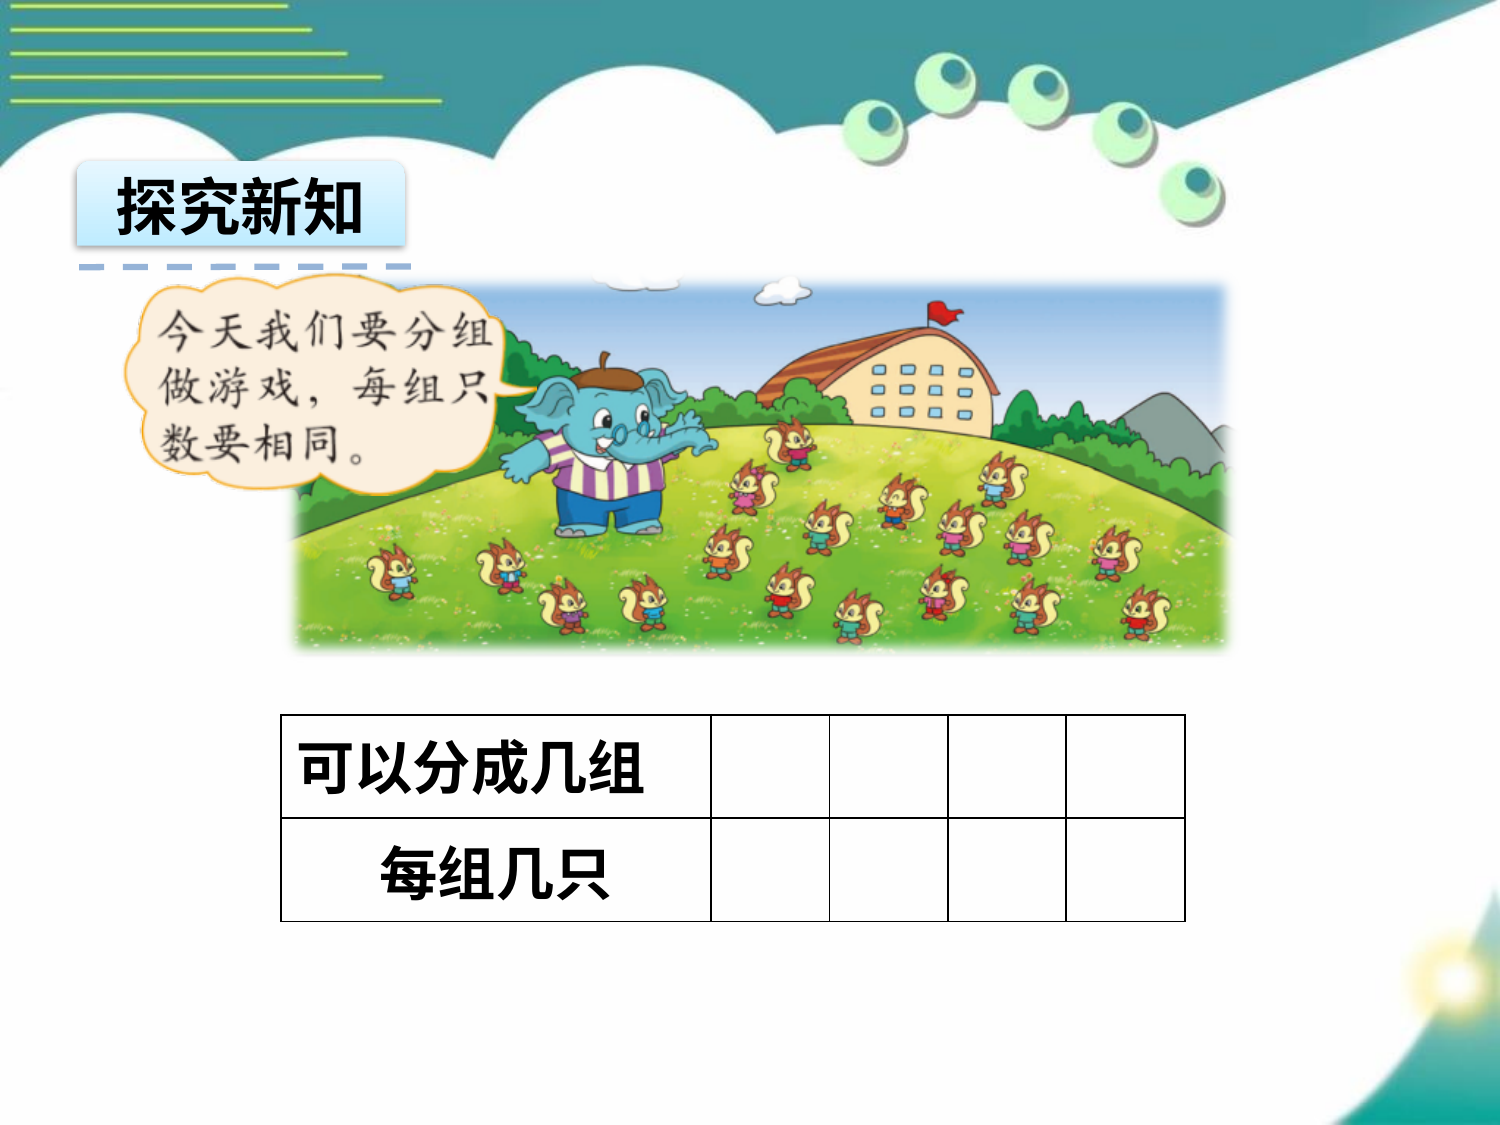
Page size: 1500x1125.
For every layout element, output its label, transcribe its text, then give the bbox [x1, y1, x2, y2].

table_cell [949, 819, 1065, 921]
table_cell [1067, 819, 1184, 921]
table_header 可以分成几组 [282, 716, 710, 817]
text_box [76, 160, 420, 268]
table_header [1067, 716, 1184, 817]
table_header [949, 716, 1065, 817]
picture [0, 0, 1500, 1125]
table_cell [830, 819, 947, 921]
table_cell 每组几只 [282, 819, 710, 921]
table_header [712, 716, 829, 817]
table_header [830, 716, 947, 817]
table_cell [712, 819, 829, 921]
